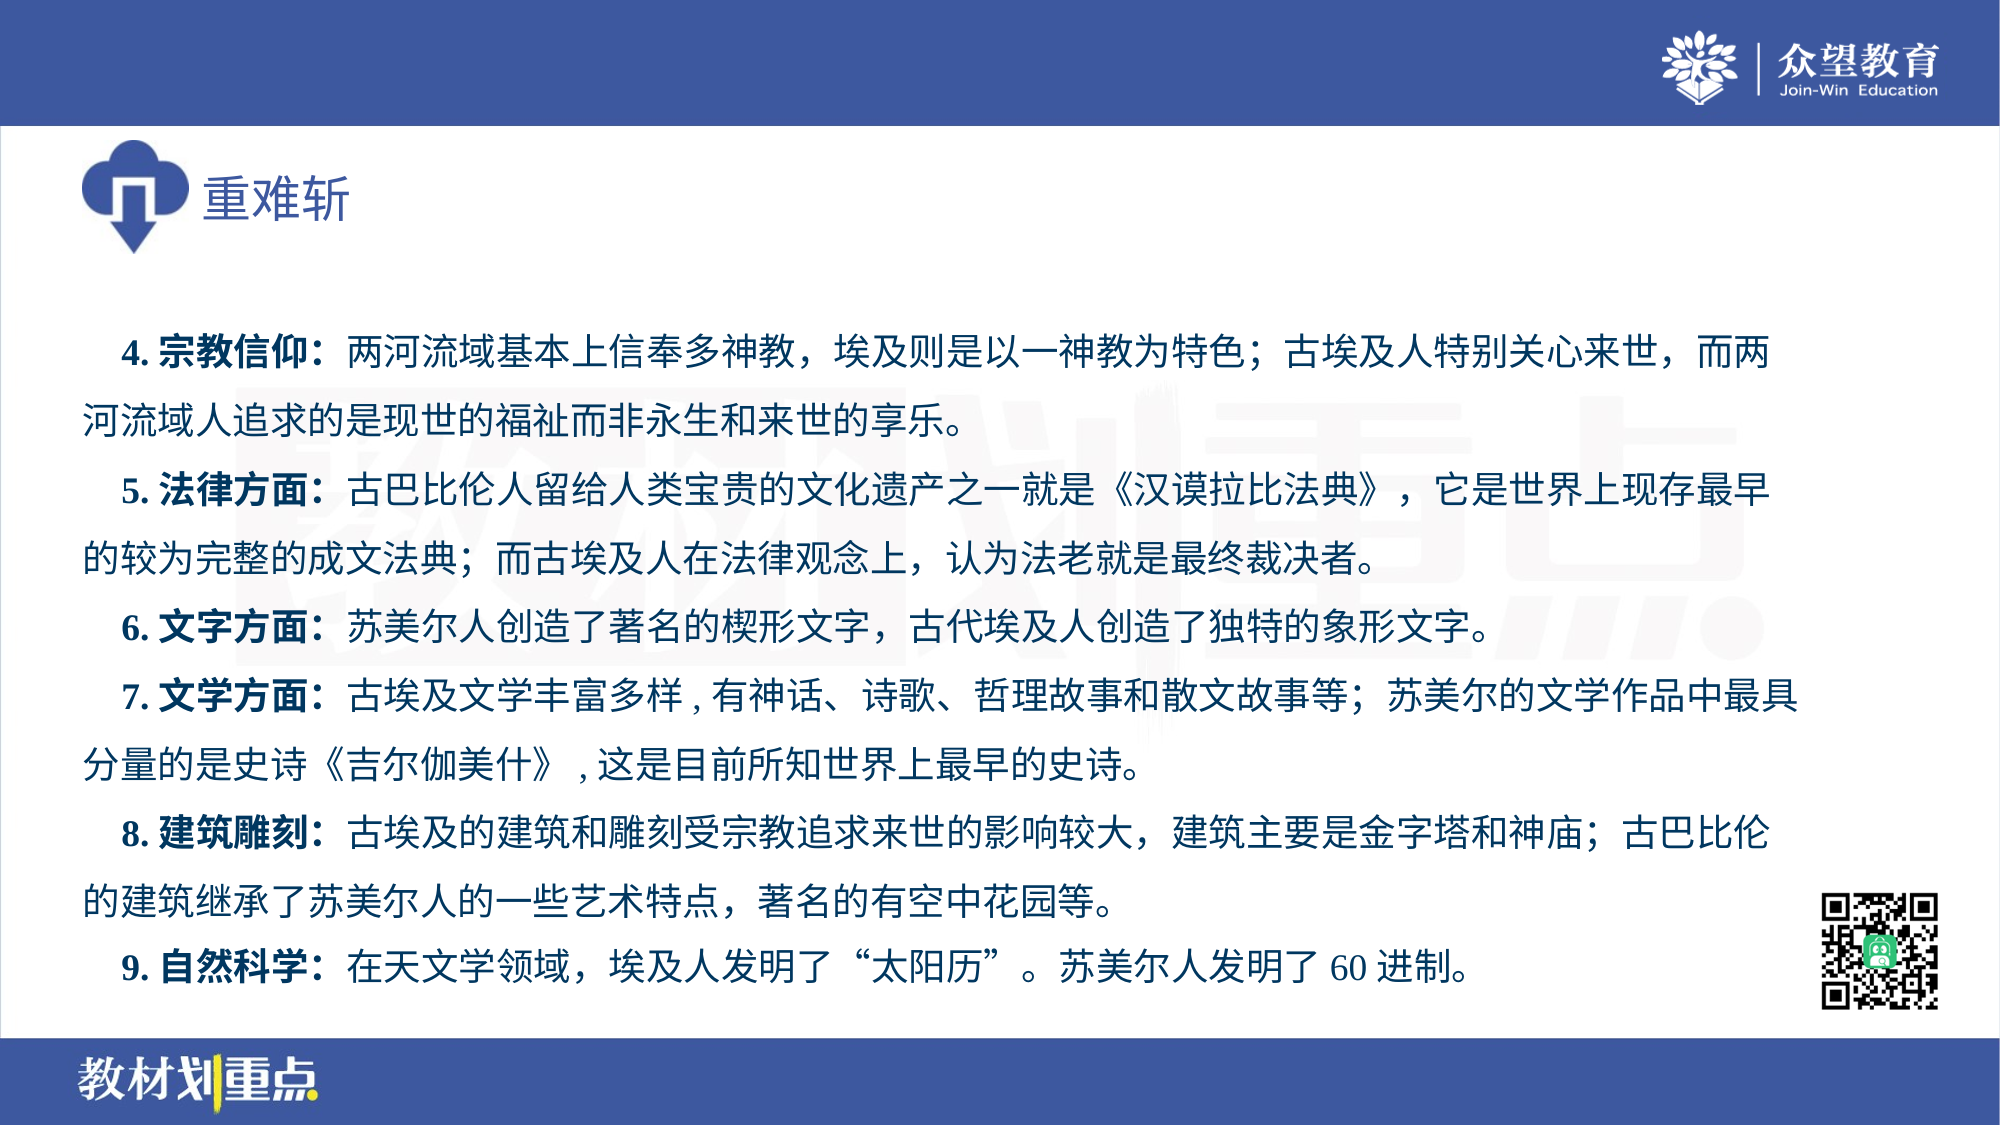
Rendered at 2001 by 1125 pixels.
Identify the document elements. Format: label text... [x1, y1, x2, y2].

text_box 4.宗教信仰：两河流域基本上信奉多神教，埃及则是以一神教为特色；古埃及人特别关心来世，而两 河流域人追求的是现世的福祉而非永生和来世的享乐。 5.法律方面：古巴比伦人留给人类宝贵的文化遗产之一就是《汉谟拉比法典》，它是世界上现存最早 的较为完整的成文法典；而古埃及人在法律观念上，认为法老就是最终裁决者。 6.文字方面：苏美尔人创造了著名的楔形文字，古代埃及人创造了独特的象形文字。 7.文学方面：古埃及文学丰富多样,有神话、诗歌、哲理故事和散文故事等；苏美尔的文学作品中最具 分量的是史诗《吉尔伽美什》,这是目前所知世界上最早的史诗。 8.建筑雕刻：古埃及的建筑和雕刻受宗教追求来世的影响较大，建筑主要是金字塔和神庙；古巴比伦 的建筑继承了苏美尔人的一些艺术特点，著名的有空中花园等。 9.自然科学：在天文学领域，埃及人发明了“太阳历”。苏美尔人发明了60进制。#9 [82, 304, 1817, 981]
picture [0, 0, 2000, 1125]
